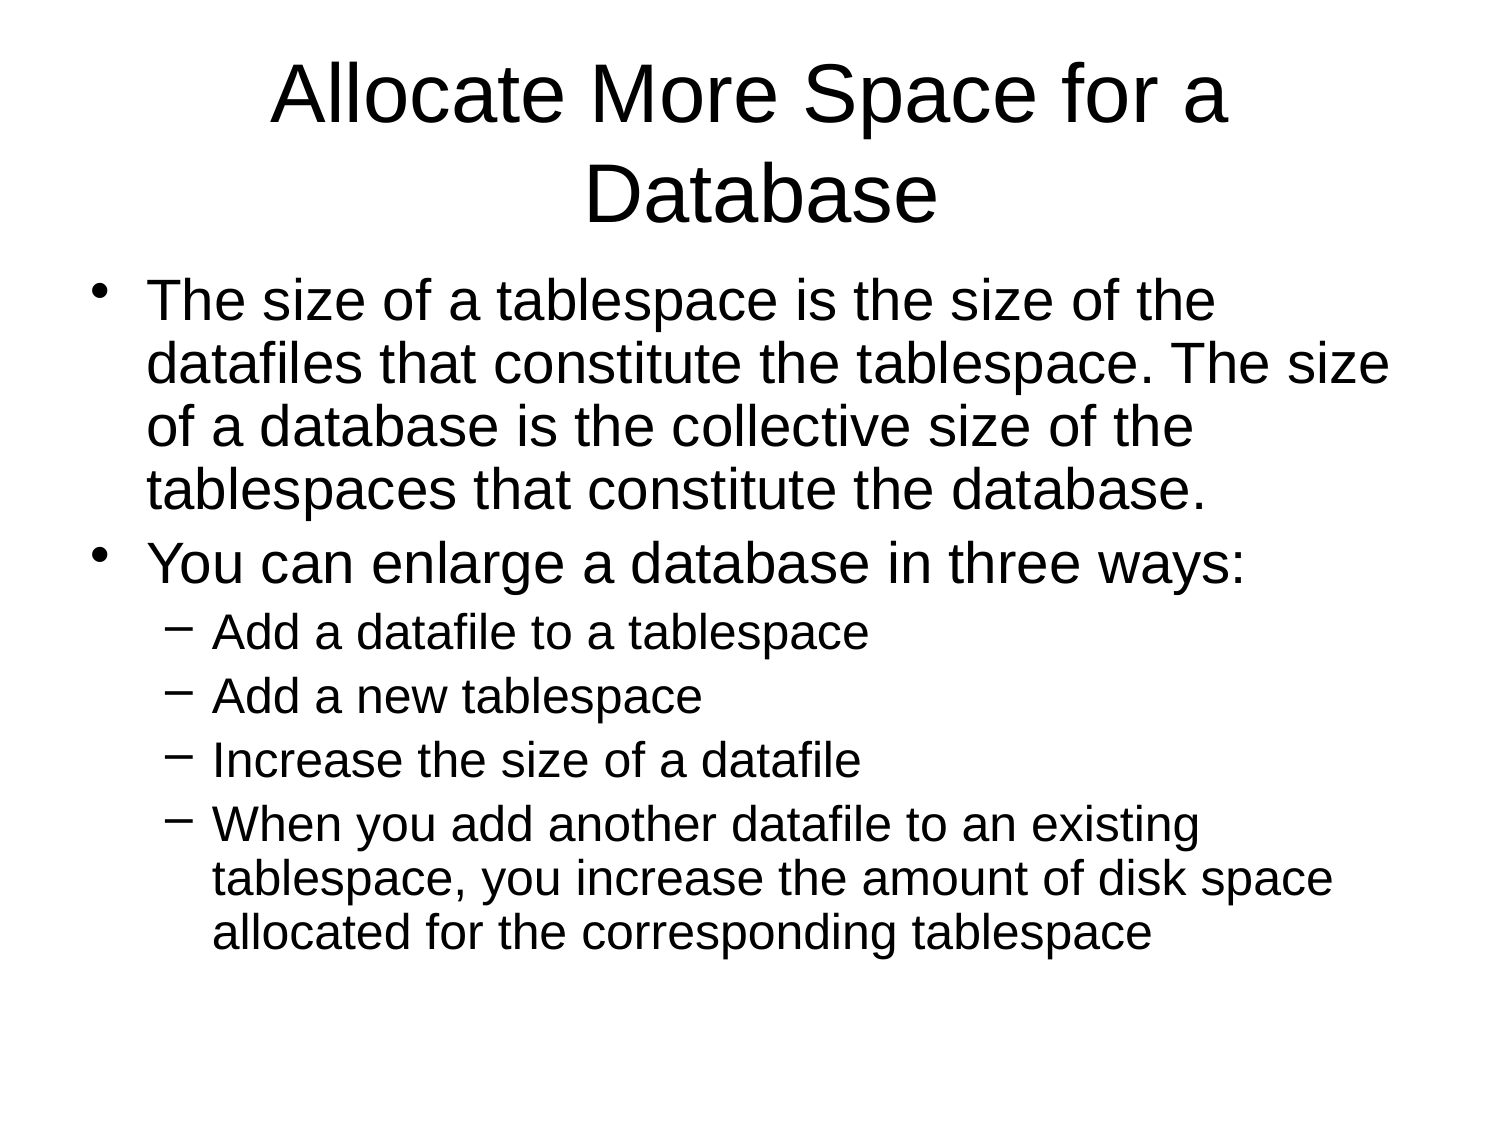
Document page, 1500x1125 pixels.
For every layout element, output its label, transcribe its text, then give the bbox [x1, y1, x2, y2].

title Allocate More Space for a Database [74, 44, 1426, 233]
list The size of a tablespace is the size of the datafiles that constitute the tablespace. The size of a database is the collective size of the tablespaces that constitute the database. You can enlarge a database in three ways: Add a datafile to a tablespace Add a new tablespace Increase the size of a datafile When you add another datafile to an existing tablespace, you increase the amount of disk space allocated for the corresponding tablespace [74, 262, 1426, 1006]
